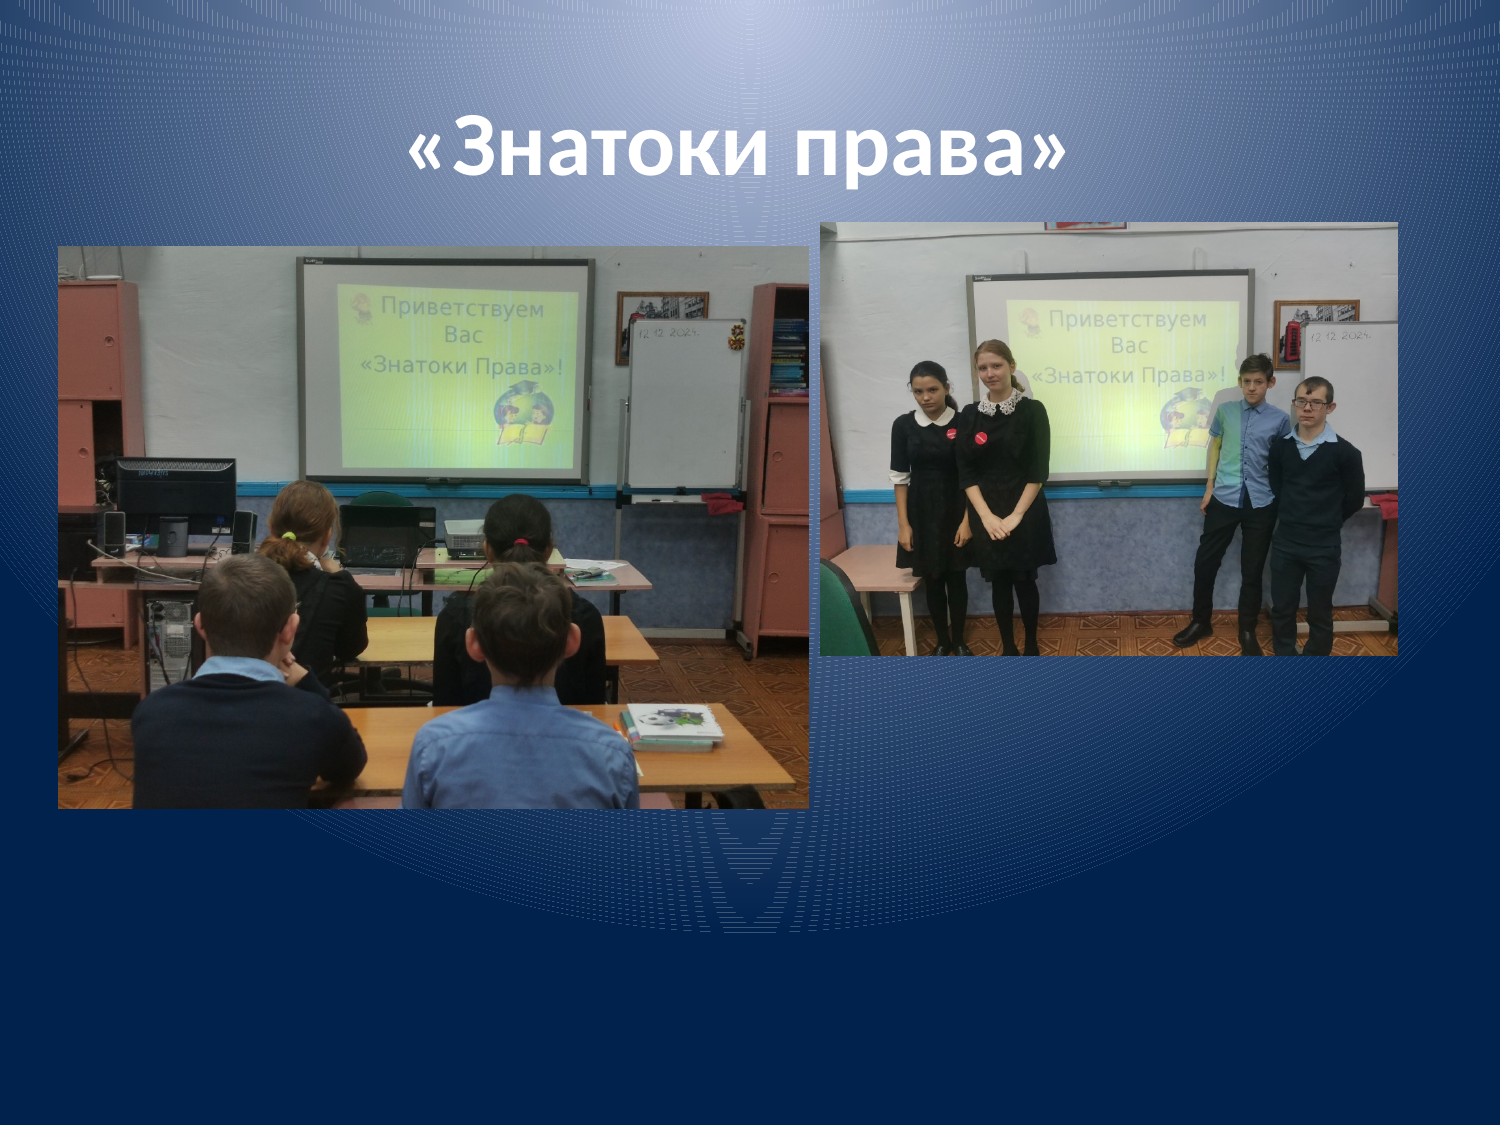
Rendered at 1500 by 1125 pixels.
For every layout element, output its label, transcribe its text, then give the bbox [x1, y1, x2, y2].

title «Знатоки права» [75, 45, 1425, 233]
picture [58, 245, 809, 809]
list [820, 222, 1398, 656]
